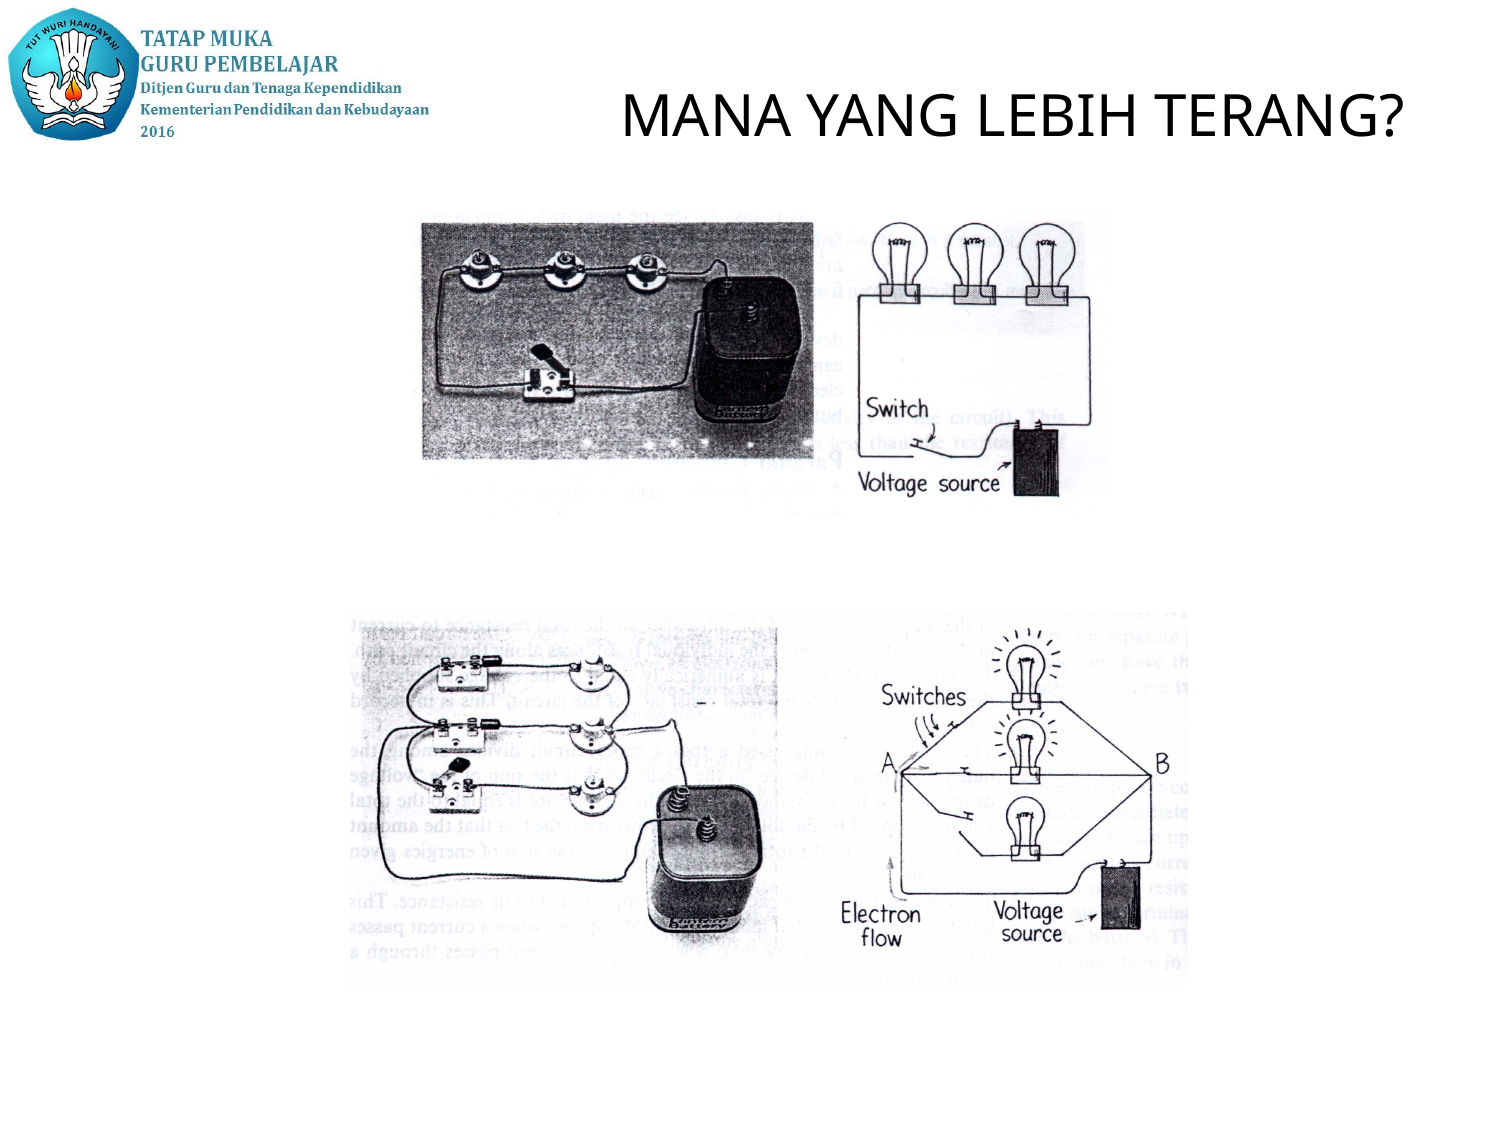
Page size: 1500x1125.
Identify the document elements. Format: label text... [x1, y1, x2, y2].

picture [412, 212, 1108, 515]
picture [349, 612, 1189, 988]
text_box MANA YANG LEBIH TERANG? [605, 71, 1420, 156]
picture [5, 0, 441, 149]
